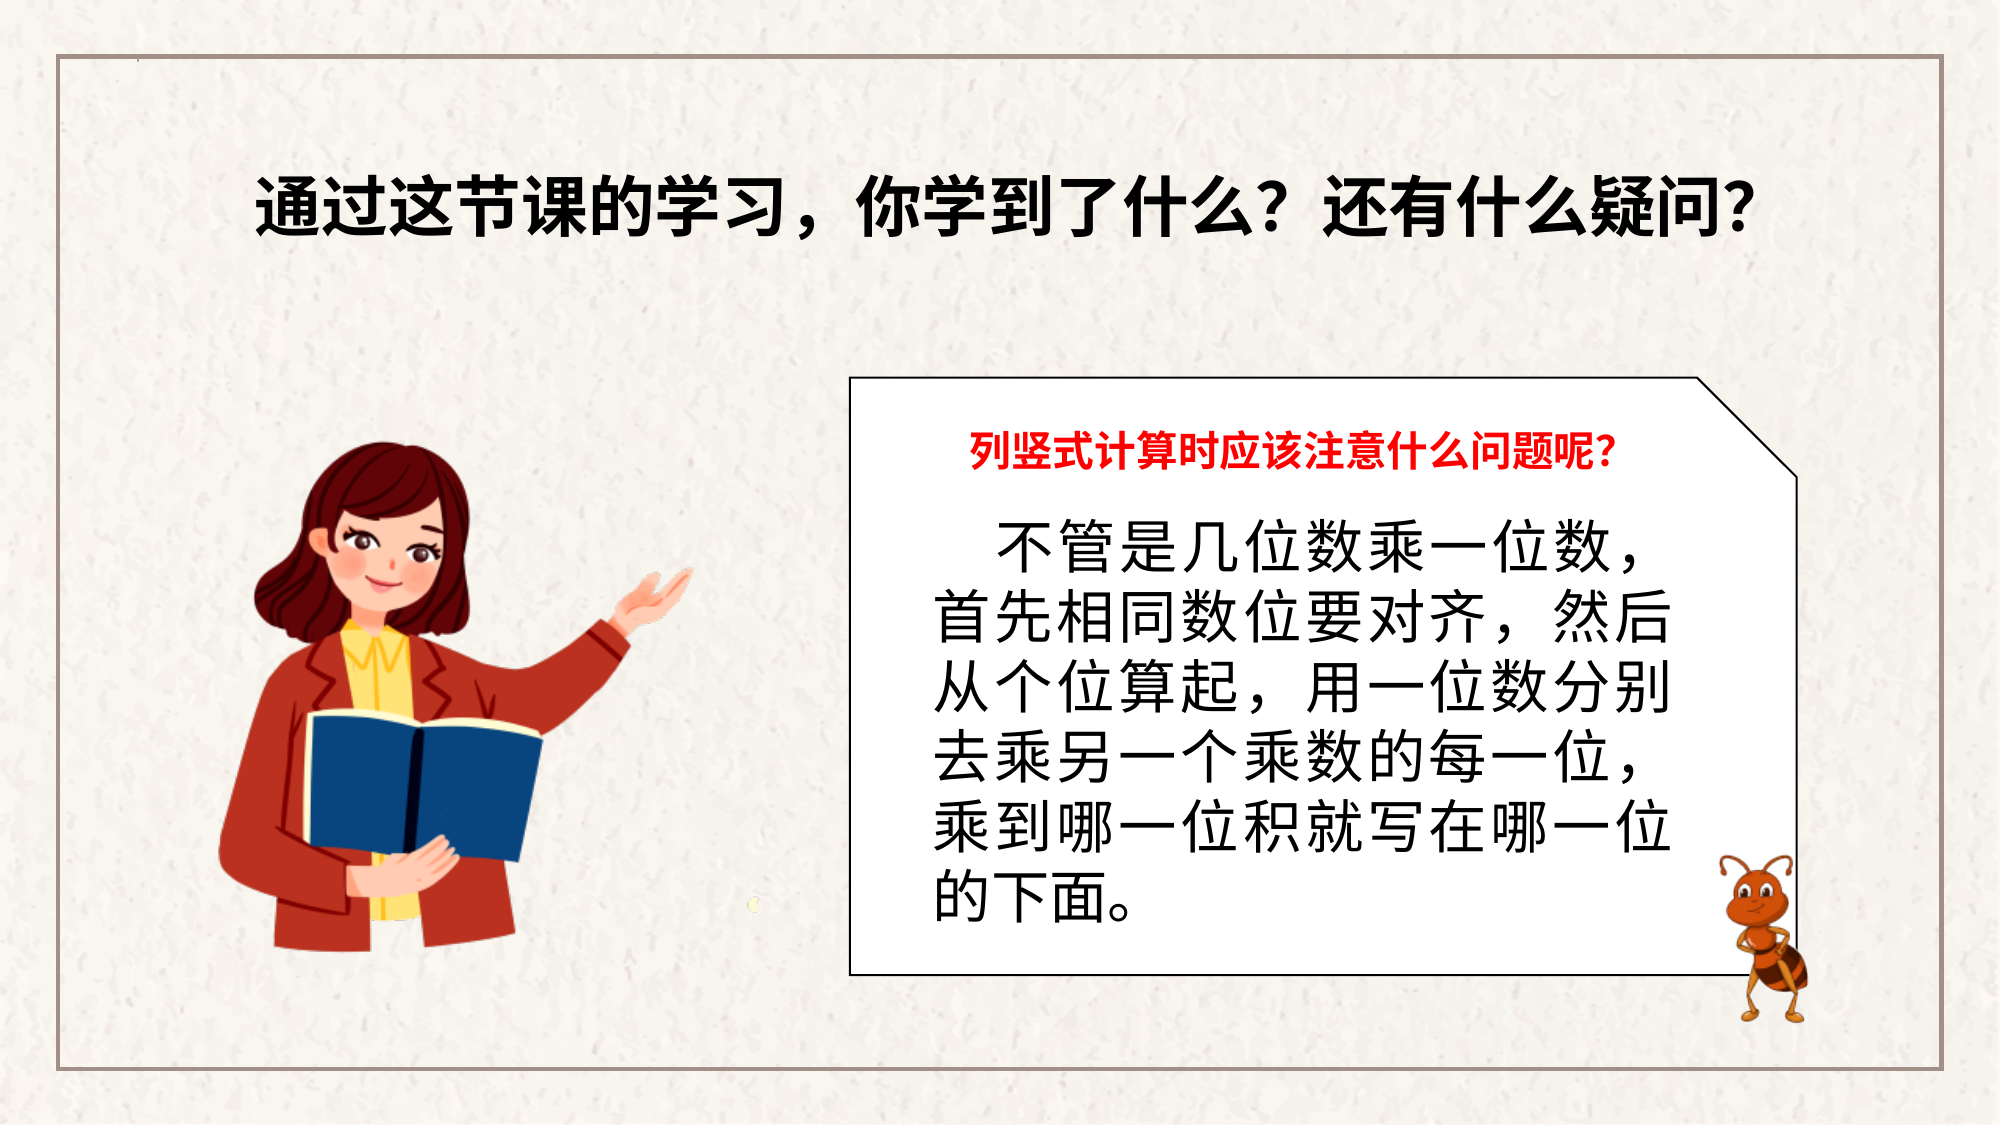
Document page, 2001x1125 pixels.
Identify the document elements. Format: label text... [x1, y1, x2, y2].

picture [0, 0, 2000, 1125]
text_box [57, 55, 1943, 1070]
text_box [849, 377, 1864, 1036]
text_box 通过这节课的学习，你学到了什么？还有什么疑问？ [239, 157, 1761, 252]
